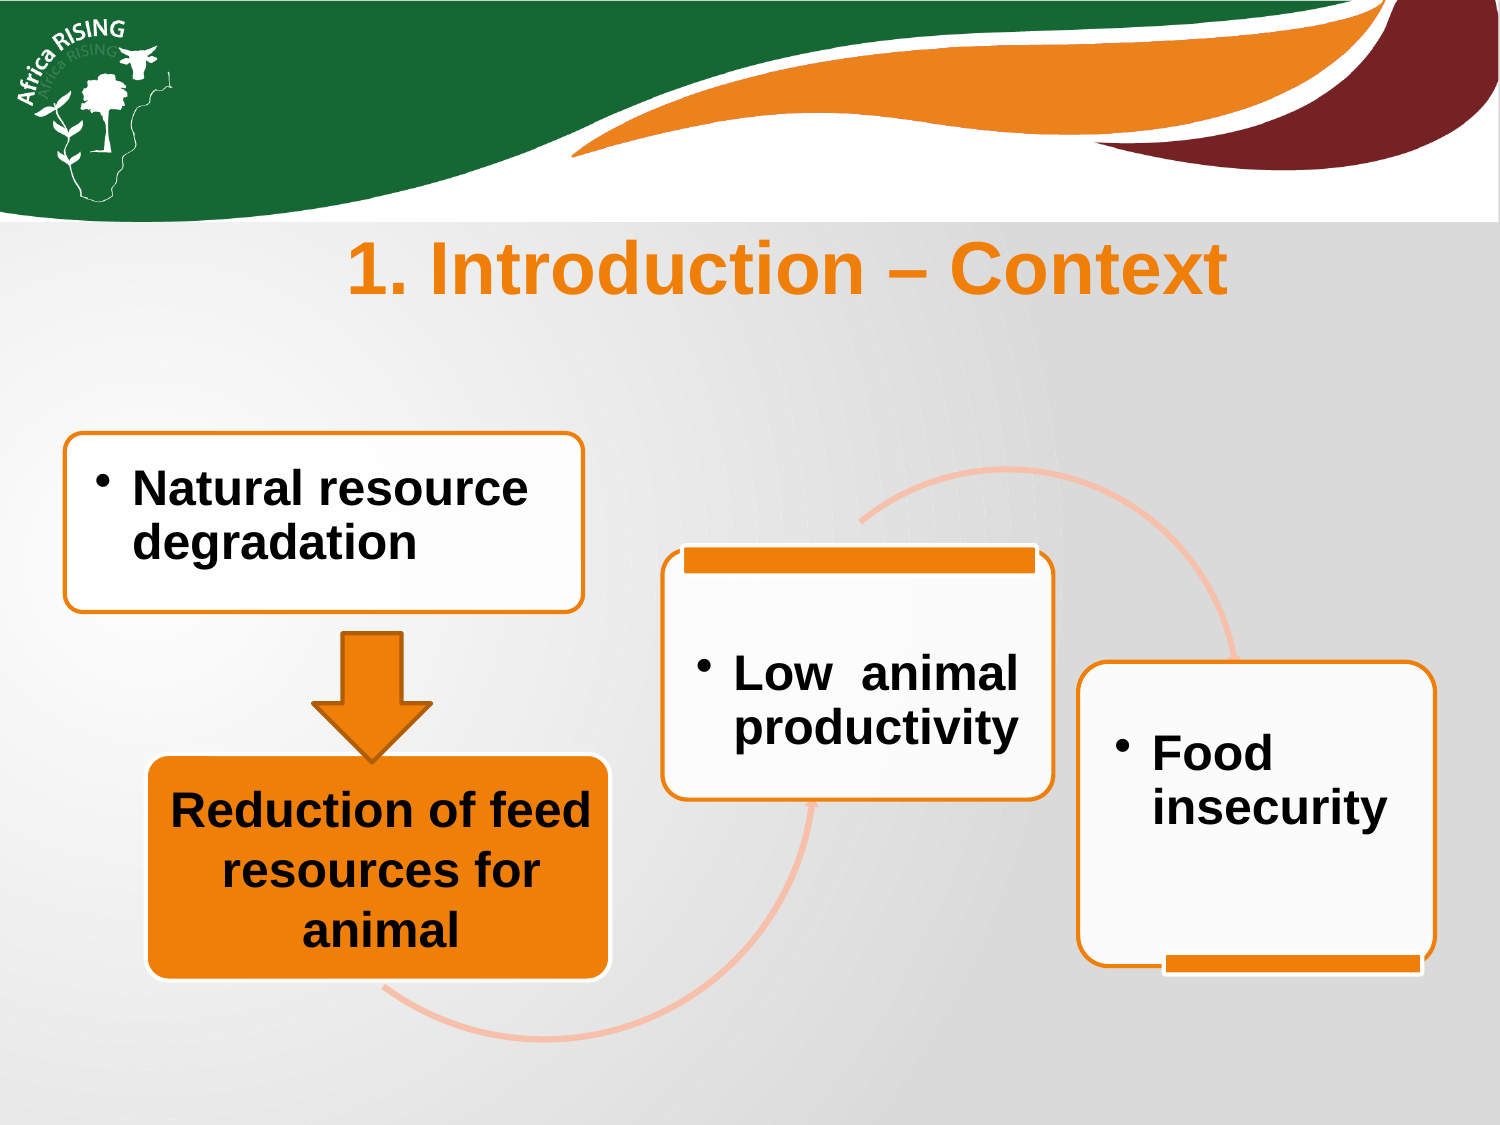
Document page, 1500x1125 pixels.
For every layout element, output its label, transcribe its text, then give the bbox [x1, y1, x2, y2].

list 1. Introduction – Context [312, 212, 1333, 330]
picture [0, 0, 1499, 222]
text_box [64, 372, 1436, 1036]
